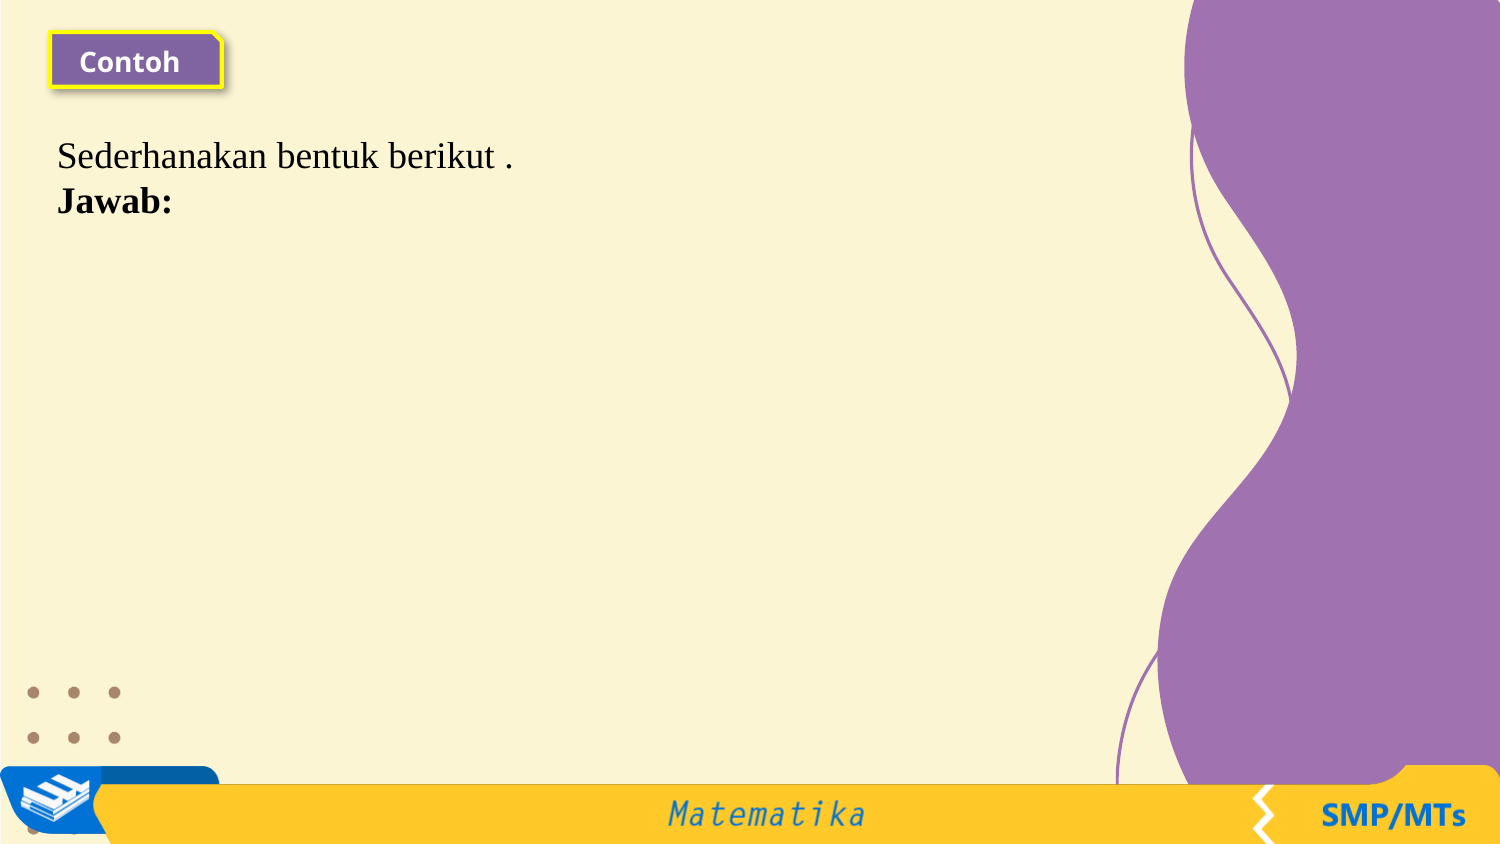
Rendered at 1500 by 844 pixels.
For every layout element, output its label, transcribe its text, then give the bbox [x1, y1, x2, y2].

picture [0, 0, 1500, 844]
text_box Contoh [47, 30, 224, 89]
